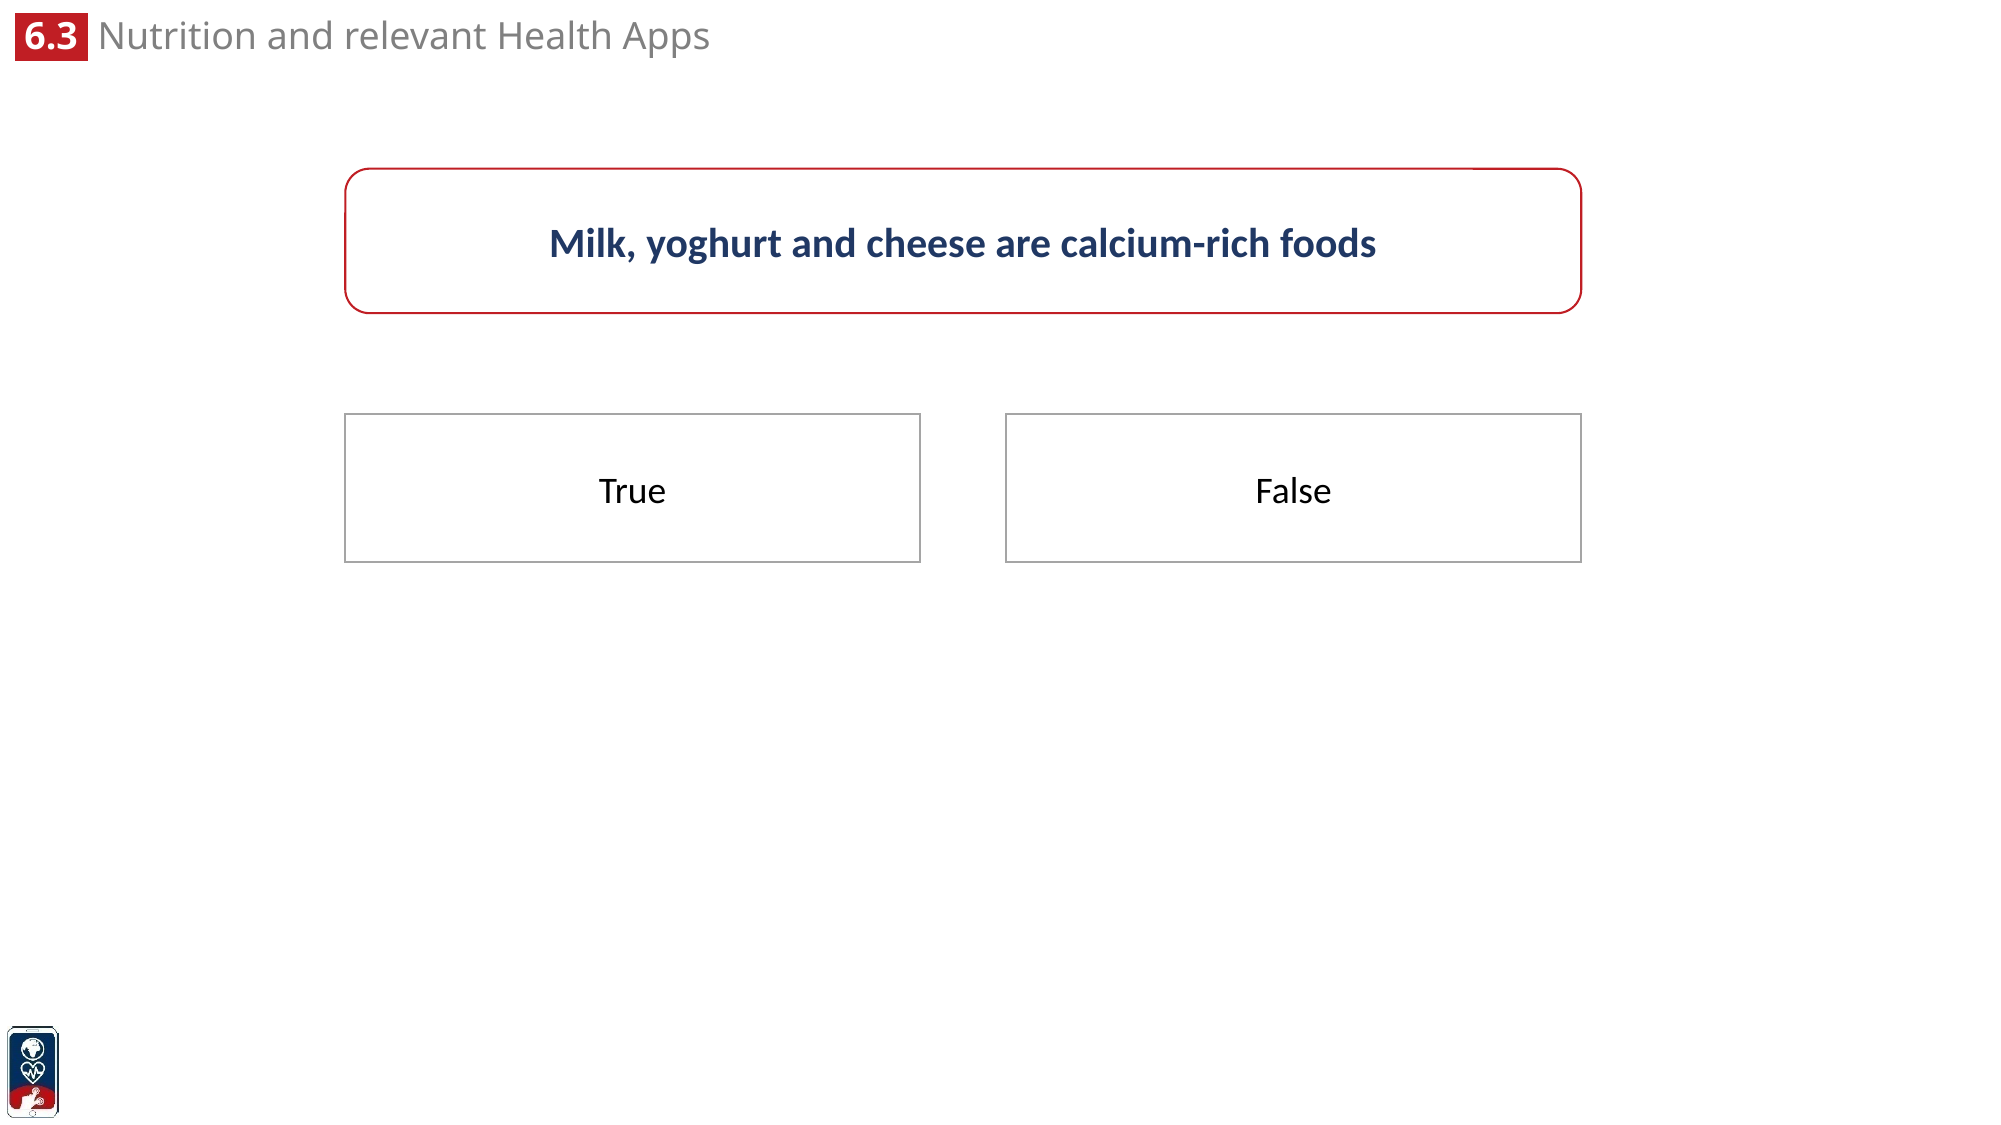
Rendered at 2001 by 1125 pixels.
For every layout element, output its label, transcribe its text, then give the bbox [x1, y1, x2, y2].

text_box False [1005, 413, 1582, 563]
text_box True [344, 413, 921, 563]
picture [7, 1026, 59, 1118]
text_box Milk, yoghurt and cheese are calcium-rich foods [344, 167, 1583, 315]
